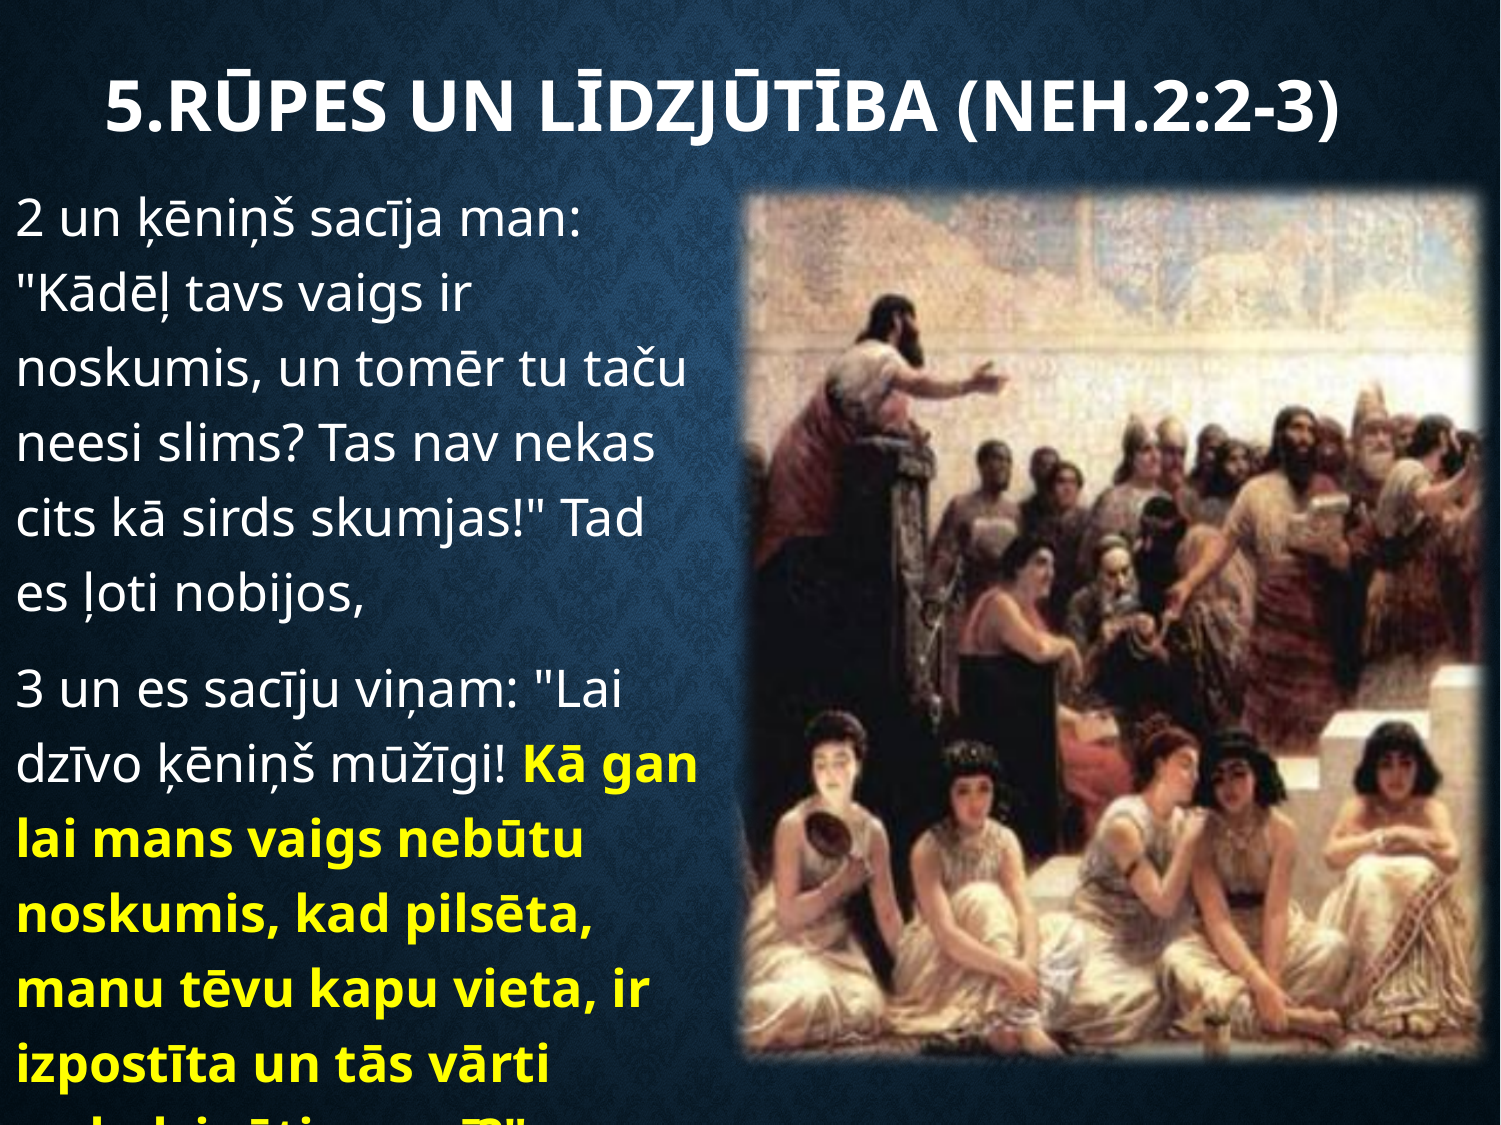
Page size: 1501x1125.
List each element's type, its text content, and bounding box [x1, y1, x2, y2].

picture [726, 176, 1496, 1071]
title 5.Rūpes un līdzjūtība (Neh.2:2-3) [0, 0, 1446, 179]
list 2 un ķēniņš sacīja man: "Kādēļ tavs vaigs ir noskumis, un tomēr tu taču neesi slims? Tas nav nekas cits kā sirds skumjas!" Tad es ļoti nobijos, 3 un es sacīju viņam: "Lai dzīvo ķēniņš mūžīgi! Kā gan lai mans vaigs nebūtu noskumis, kad pilsēta, manu tēvu kapu vieta, ir izpostīta un tās vārti sadedzināti ugunī?" [0, 164, 723, 771]
